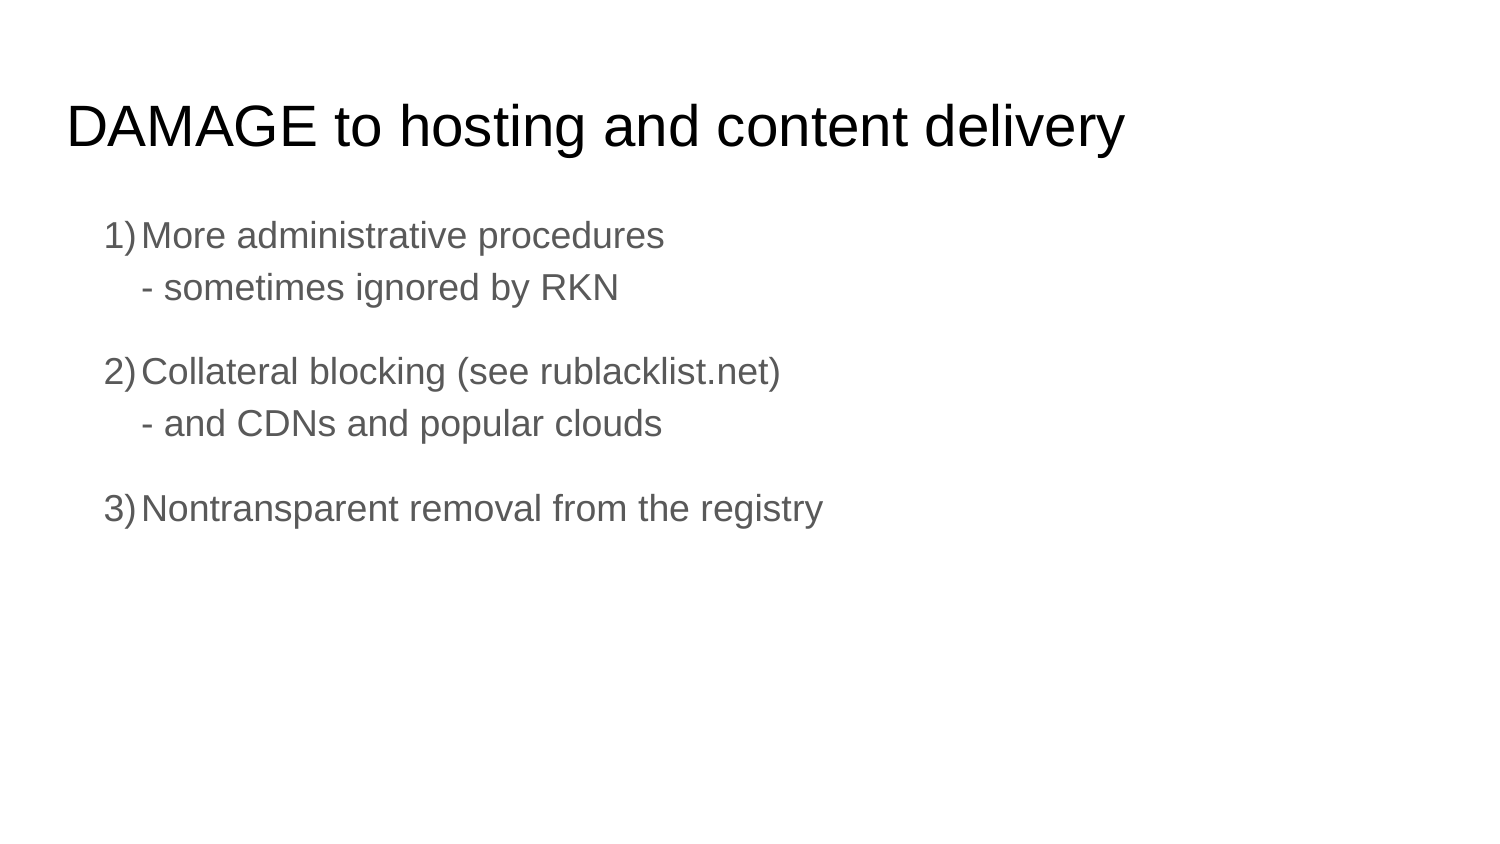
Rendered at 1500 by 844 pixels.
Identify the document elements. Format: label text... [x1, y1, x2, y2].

title DAMAGE to hosting and content delivery [51, 72, 1449, 167]
list More administrative procedures - sometimes ignored by RKN Collateral blocking (see rublacklist.net) - and CDNs and popular clouds Nontransparent removal from the registry [51, 189, 1449, 750]
